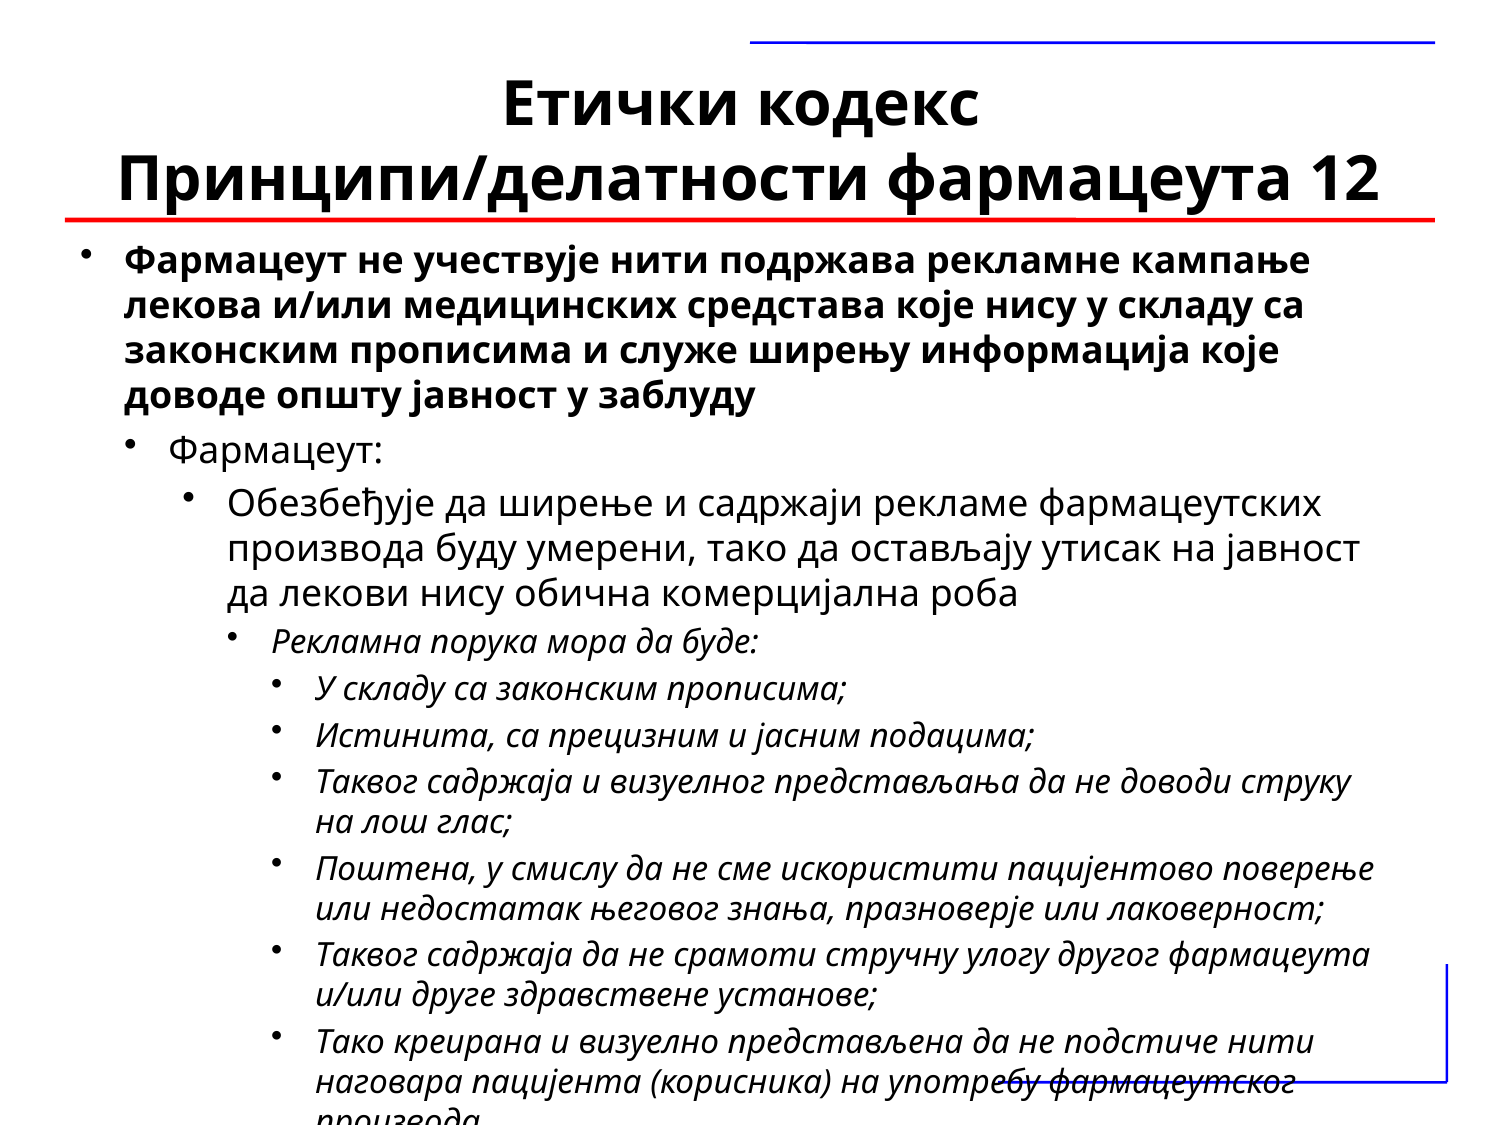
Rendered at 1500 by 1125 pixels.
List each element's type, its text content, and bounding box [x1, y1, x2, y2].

text_box Етички кодекс Принципи/делатности фармацеута 12 [75, 20, 1424, 220]
list Фармацеут не учествује нити подржава рекламне кампање лекова и/или медицинских средстава које нису у складу са законским прописима и служе ширењу информација које доводе општу јавност у заблуду Фармацеут: Обезбеђује да ширење и садржаји рекламе фармацеутских производа буду умерени, тако да остављају утисак на јавност да лекови нису обична комерцијална роба Рекламна порука мора да буде: У складу са законским прописима; Истинита, са прецизним и јасним подацима; Таквог садржаја и визуелног представљања да не доводи струку на лош глас; Поштена, у смислу да не сме искористити пацијентово поверење или недостатак његовог знања, празноверје или лаковерност; Таквог садржаја да не срамоти стручну улогу другог фармацеута и/или друге здравствене установе; Тако креирана и визуелно представљена да не подстиче нити наговара пацијента (корисника) на употребу фармацеутског производа. [64, 228, 1416, 953]
